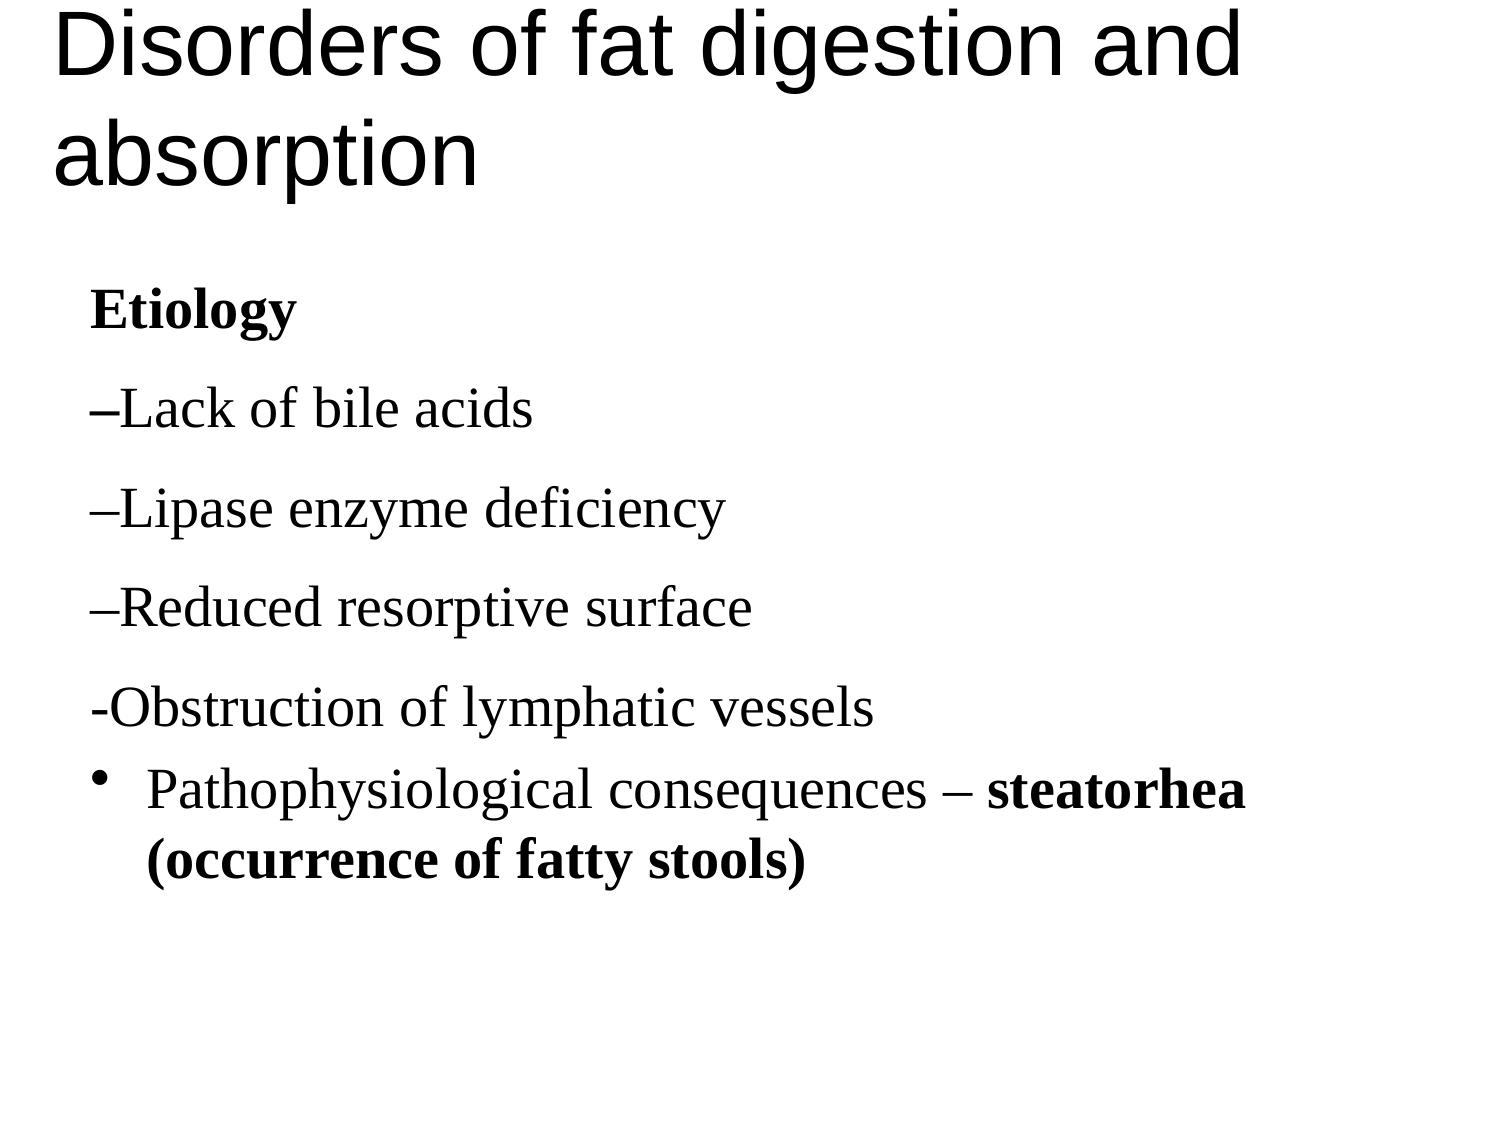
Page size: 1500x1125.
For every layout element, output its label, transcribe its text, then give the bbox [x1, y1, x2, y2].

title Disorders of fat digestion and absorption [37, 0, 1451, 188]
list Etiology –Lack of bile acids –Lipase enzyme deficiency –Reduced resorptive surface -Obstruction of lymphatic vessels Pathophysiological consequences – steatorhea (occurrence of fatty stools) [74, 262, 1426, 1006]
